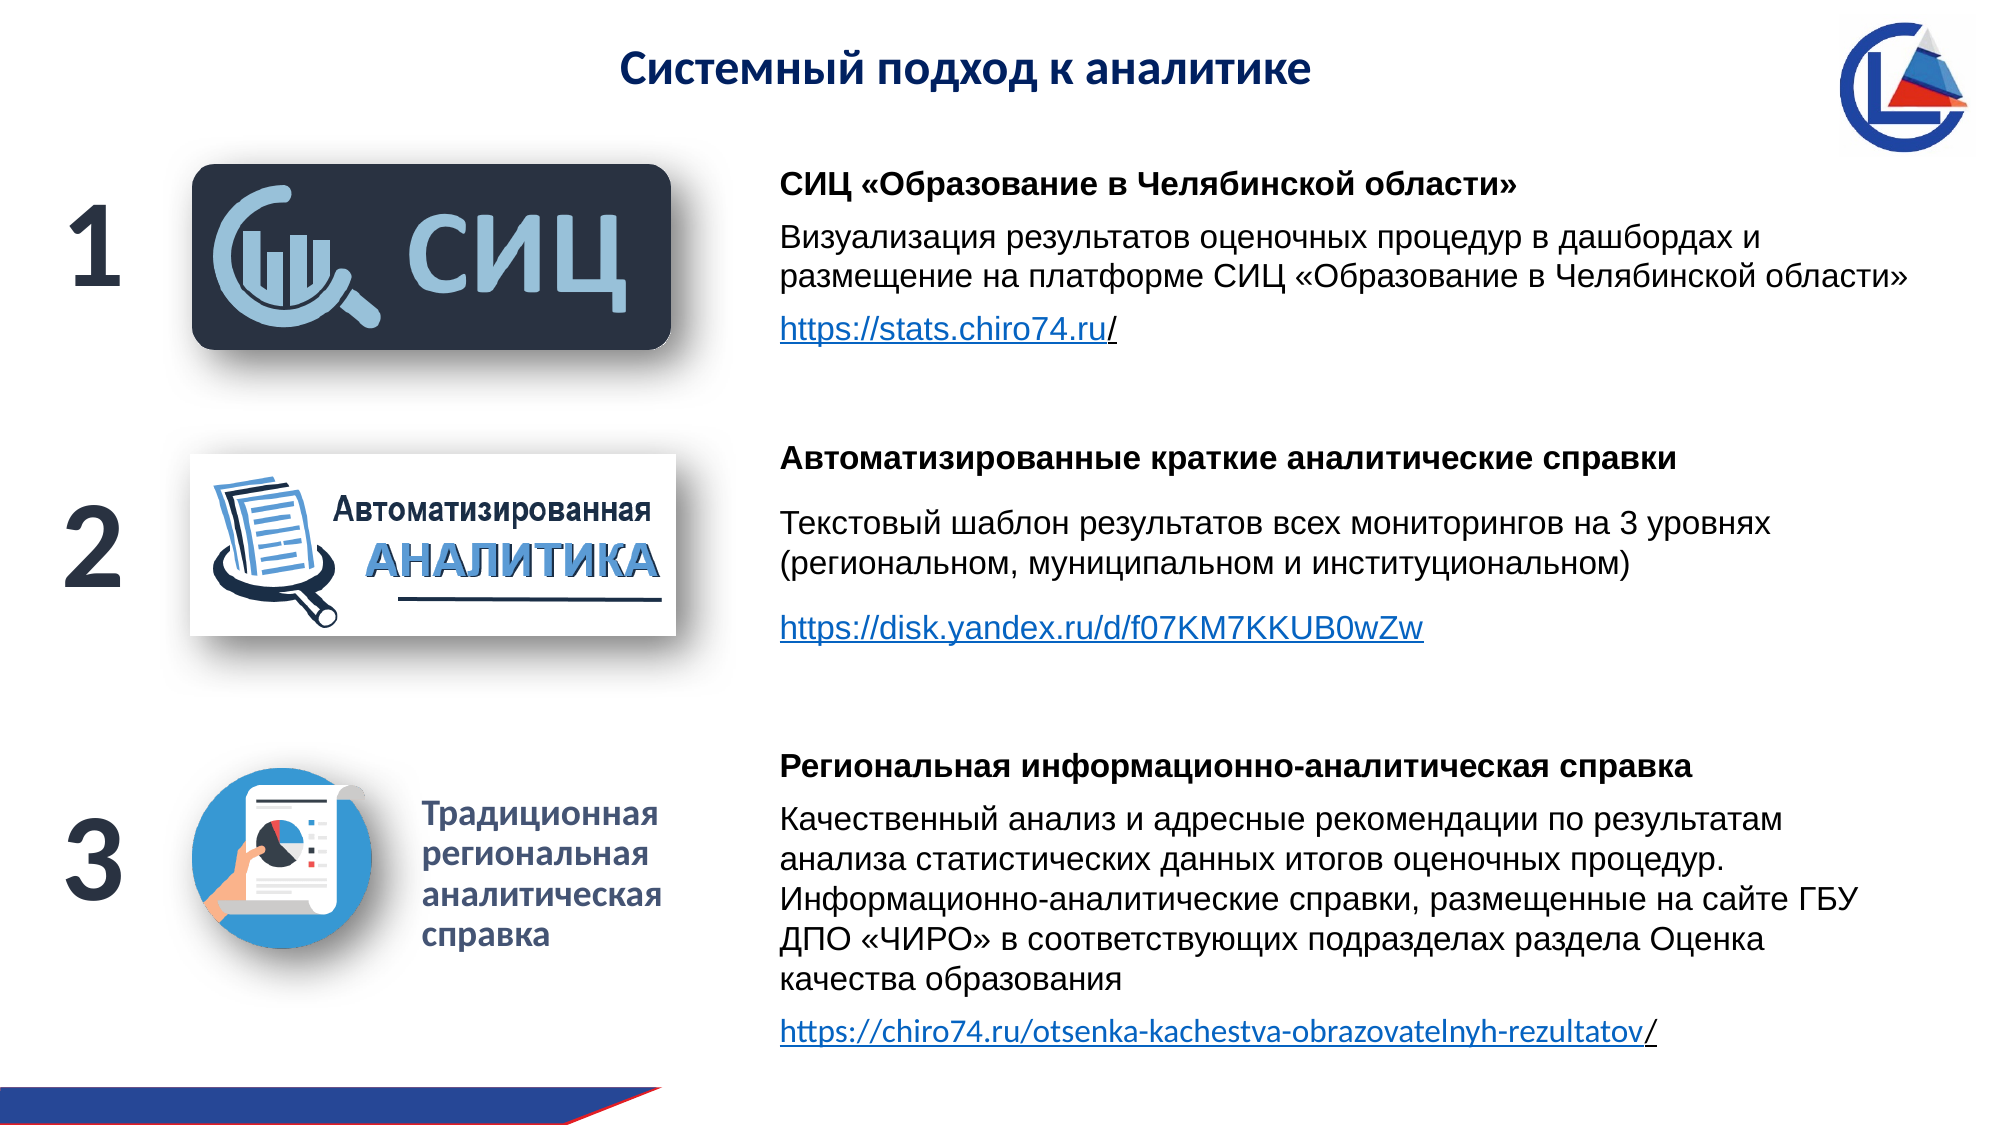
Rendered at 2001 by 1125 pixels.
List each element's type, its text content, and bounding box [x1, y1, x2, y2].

picture [190, 454, 676, 636]
picture [1839, 14, 1976, 157]
picture [181, 158, 676, 357]
text_box 2 [30, 472, 157, 618]
title Системный подход к аналитике [78, 0, 1780, 170]
text_box Традиционная региональная аналитическая справка [406, 785, 765, 963]
text_box СИЦ «Образование в Челябинской области» Визуализация результатов оценочных процедур в дашбордах и размещение на платформе СИЦ «Образование в Челябинской области» https://stats.chiro74.ru/ [764, 154, 1966, 407]
text_box Автоматизированные краткие аналитические справки Текстовый шаблон результатов всех мониторингов на 3 уровнях (региональном, муниципальном и институциональном) https://disk.yandex.ru/d/f07KM7KKUB0wZw [764, 429, 1966, 654]
text_box Региональная информационно-аналитическая справка Качественный анализ и адресные рекомендации по результатам анализа статистических данных итогов оценочных процедур. Информационно-аналитические справки, размещенные на сайте ГБУ ДПО «ЧИРО» в соответствующих подразделах раздела Оценка качества образования https://chiro74.ru/otsenka-kachestva-obrazovatelnyh-rezultatov/ [764, 737, 1927, 1057]
text_box 1 [30, 170, 157, 317]
text_box 3 [30, 785, 157, 931]
picture [190, 766, 373, 950]
